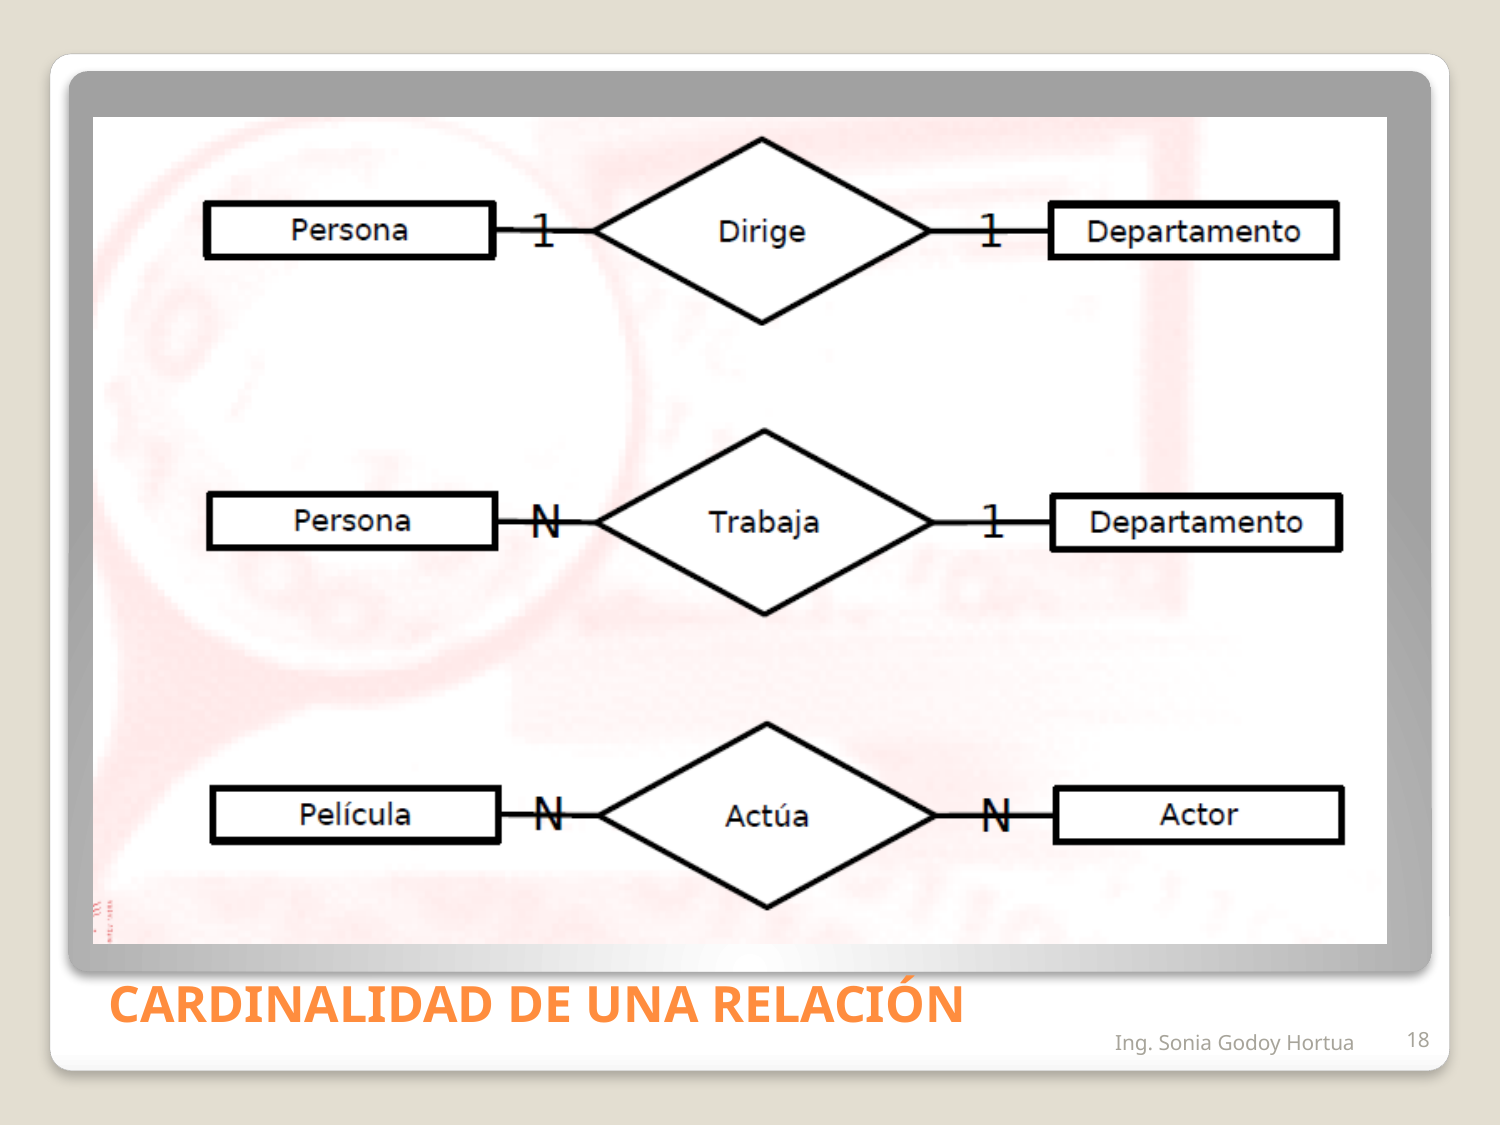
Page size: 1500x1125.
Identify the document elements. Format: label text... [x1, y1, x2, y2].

picture [93, 116, 1388, 944]
footer Ing. Sonia Godoy Hortua [994, 1002, 1369, 1063]
slide_number 18 [1369, 1002, 1445, 1063]
title CARDINALIDAD DE UNA RELACIÓN [93, 890, 1437, 1040]
